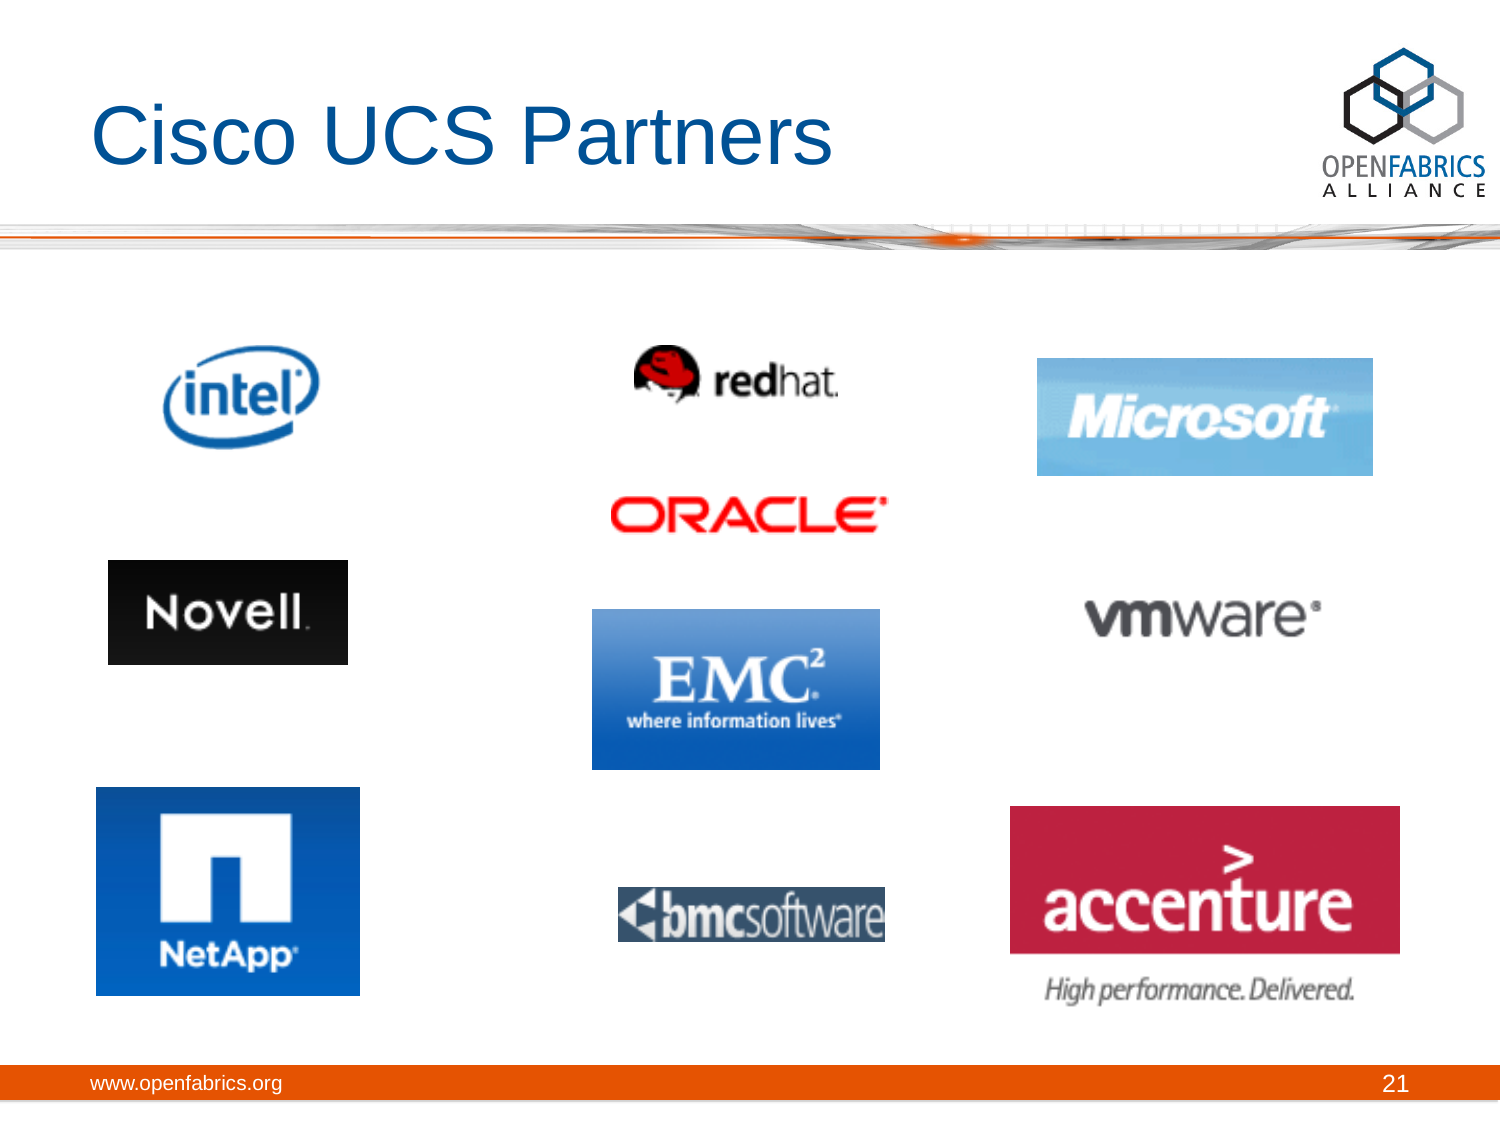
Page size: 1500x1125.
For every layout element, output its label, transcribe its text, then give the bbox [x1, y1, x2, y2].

title Cisco UCS Partners [74, 37, 1301, 226]
footer www.openfabrics.org [75, 1052, 550, 1113]
picture [617, 887, 886, 942]
picture [634, 345, 838, 412]
picture [1010, 805, 1401, 1038]
picture [611, 496, 889, 535]
picture [108, 560, 349, 665]
picture [162, 345, 428, 453]
picture [0, 239, 1500, 250]
picture [1037, 358, 1374, 476]
slide_number 21 [1074, 1052, 1425, 1113]
picture [1051, 557, 1359, 671]
picture [592, 608, 881, 770]
picture [1312, 37, 1494, 219]
picture [96, 786, 360, 996]
picture [0, 224, 1500, 236]
